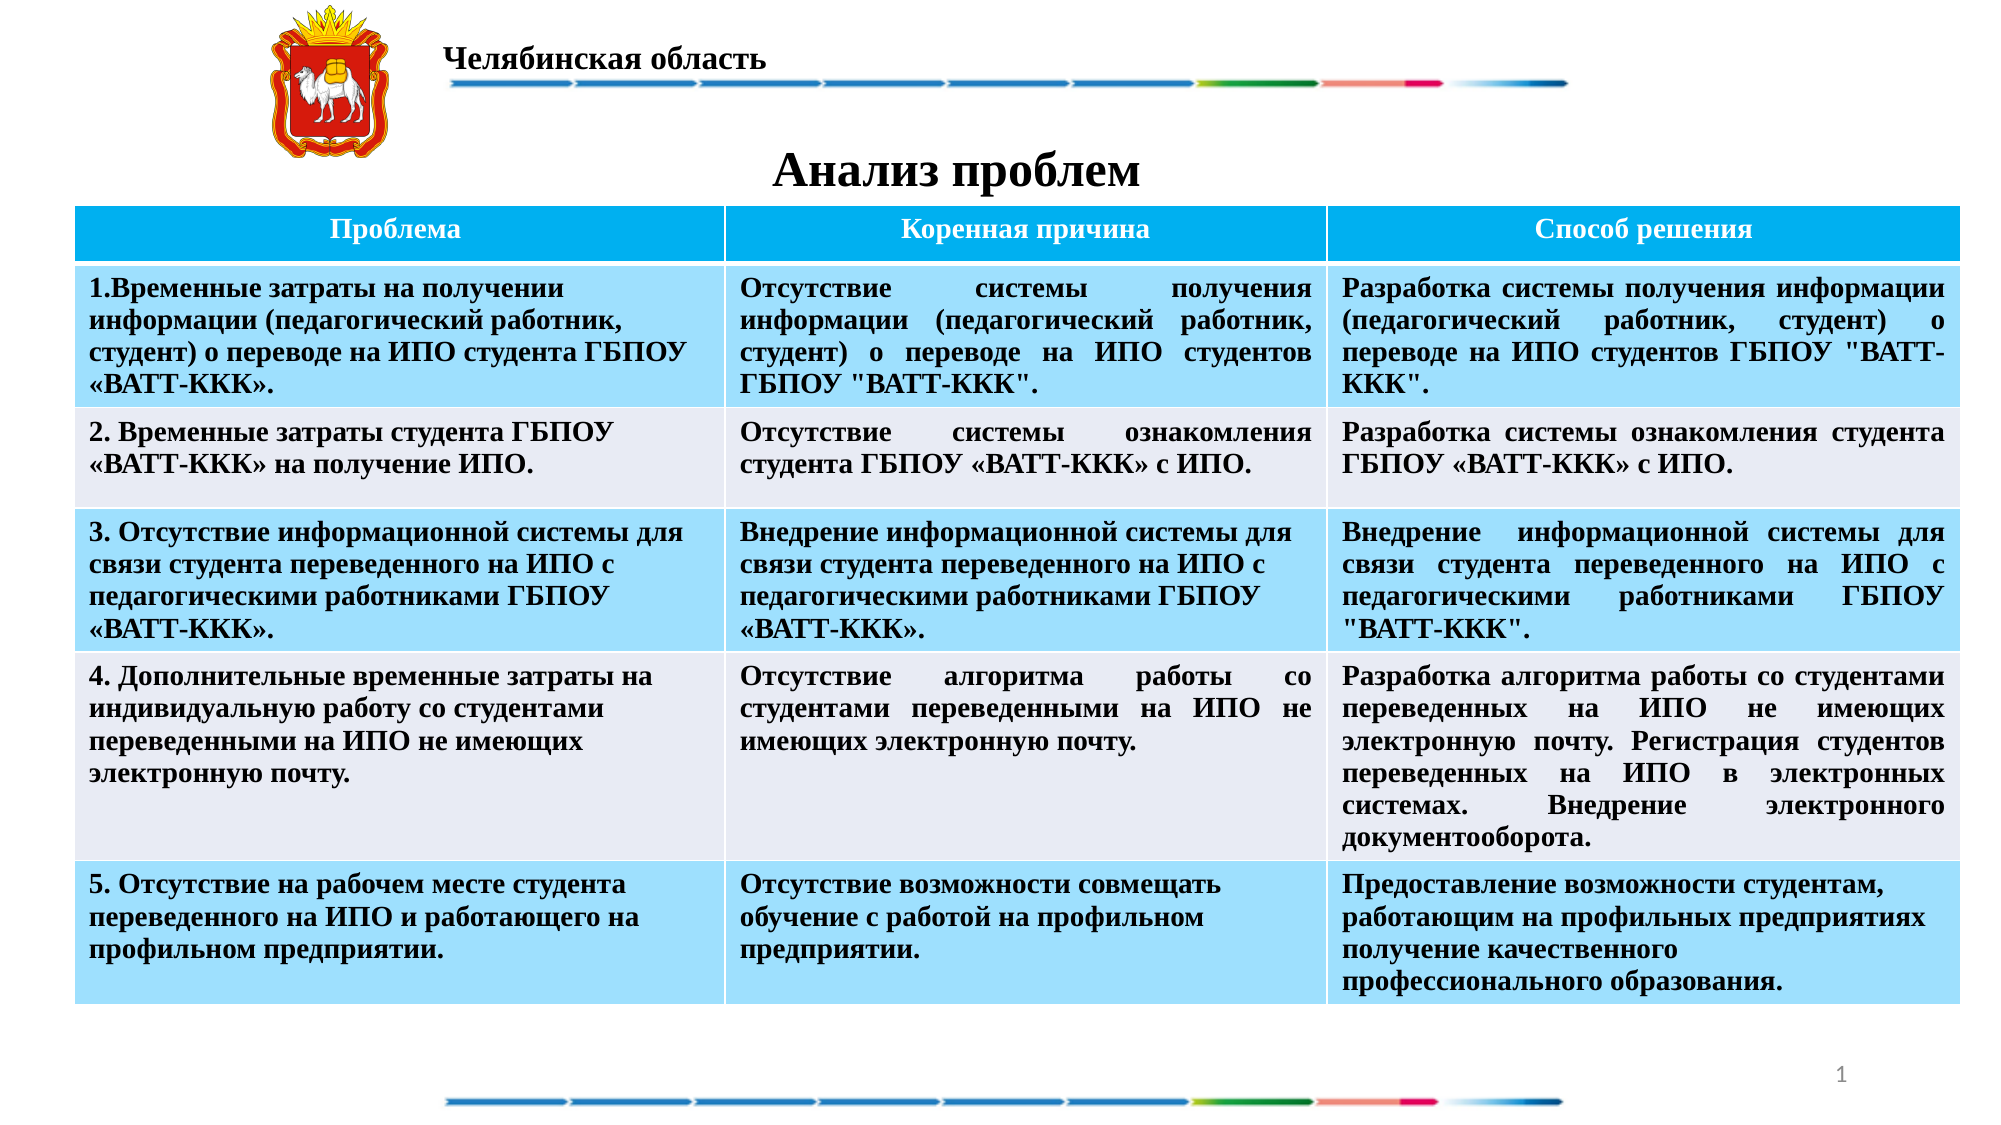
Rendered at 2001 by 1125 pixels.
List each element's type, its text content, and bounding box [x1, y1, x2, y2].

picture [270, 5, 389, 158]
table_cell Отсутствие системы ознакомления студента ГБПОУ «ВАТТ-ККК» с ИПО. [726, 408, 1326, 507]
title Челябинская область [427, 29, 972, 89]
table_cell Внедрение информационной системы для связи студента переведенного на ИПО с педагогическими работниками ГБПОУ "ВАТТ-ККК". [1328, 509, 1960, 651]
picture [441, 63, 1583, 110]
slide_number 1 [1412, 1042, 1863, 1103]
table_header Коренная причина [726, 206, 1326, 261]
table_cell Отсутствие алгоритма работы со студентами переведенными на ИПО не имеющих электронную почту. [726, 653, 1326, 860]
table_cell 2. Временные затраты студента ГБПОУ «ВАТТ-ККК» на получение ИПО. [75, 408, 724, 507]
table_cell Отсутствие системы получения информации (педагогический работник, студент) о переводе на ИПО студентов ГБПОУ "ВАТТ-ККК". [726, 266, 1326, 407]
table_cell 3. Отсутствие информационной системы для связи студента переведенного на ИПО с педагогическими работниками ГБПОУ «ВАТТ-ККК». [75, 509, 724, 651]
table_cell 5. Отсутствие на рабочем месте студента переведенного на ИПО и работающего на профильном предприятии. [75, 861, 724, 1004]
picture [436, 1081, 1578, 1125]
table_cell Предоставление возможности студентам, работающим на профильных предприятиях получение качественного профессионального образования. [1328, 861, 1960, 1004]
table_cell Отсутствие возможности совмещать обучение с работой на профильном предприятии. [726, 861, 1326, 1004]
table_header Способ решения [1328, 206, 1960, 261]
table_cell 4. Дополнительные временные затраты на индивидуальную работу со студентами переведенными на ИПО не имеющих электронную почту. [75, 653, 724, 860]
table_cell Разработка системы ознакомления студента ГБПОУ «ВАТТ-ККК» с ИПО. [1328, 408, 1960, 507]
text_box Анализ проблем [562, 129, 1351, 204]
table_cell Разработка алгоритма работы со студентами переведенных на ИПО не имеющих электронную почту. Регистрация студентов переведенных на ИПО в электронных системах. Внедрение электронного документооборота. [1328, 653, 1960, 860]
table_header Проблема [75, 206, 724, 261]
table_cell Разработка системы получения информации (педагогический работник, студент) о переводе на ИПО студентов ГБПОУ "ВАТТ-ККК". [1328, 266, 1960, 407]
table_cell Внедрение информационной системы для связи студента переведенного на ИПО с педагогическими работниками ГБПОУ «ВАТТ-ККК». [726, 509, 1326, 651]
table_cell 1.Временные затраты на получении информации (педагогический работник, студент) о переводе на ИПО студента ГБПОУ «ВАТТ-ККК». [75, 266, 724, 407]
